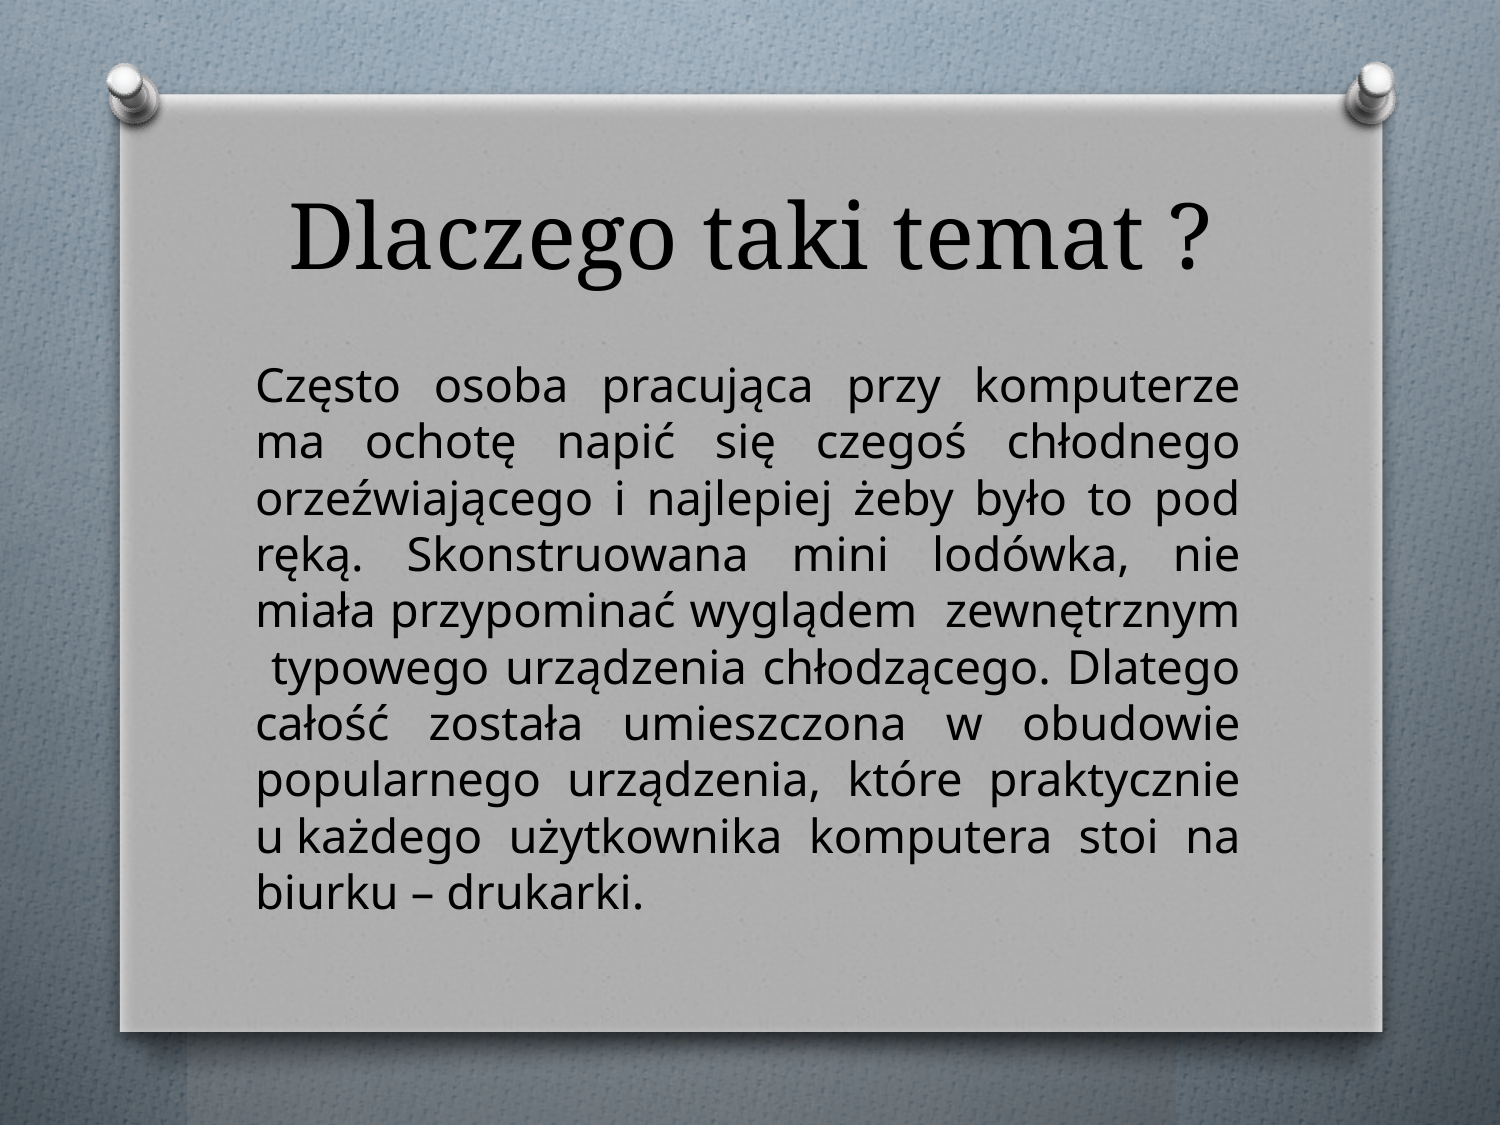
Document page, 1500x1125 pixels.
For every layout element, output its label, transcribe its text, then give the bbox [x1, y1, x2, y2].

picture [75, 29, 198, 153]
title Dlaczego taki temat ? [179, 134, 1323, 332]
picture [1317, 35, 1439, 156]
list Często osoba pracująca przy komputerze ma ochotę napić się czegoś chłodnego orzeźwiającego i najlepiej żeby było to pod ręką. Skonstruowana mini lodówka, nie miała przypominać wyglądem zewnętrznym typowego urządzenia chłodzącego. Dlatego całość została umieszczona w obudowie popularnego urządzenia, które praktycznie u każdego użytkownika komputera stoi na biurku – drukarki. [240, 347, 1257, 939]
